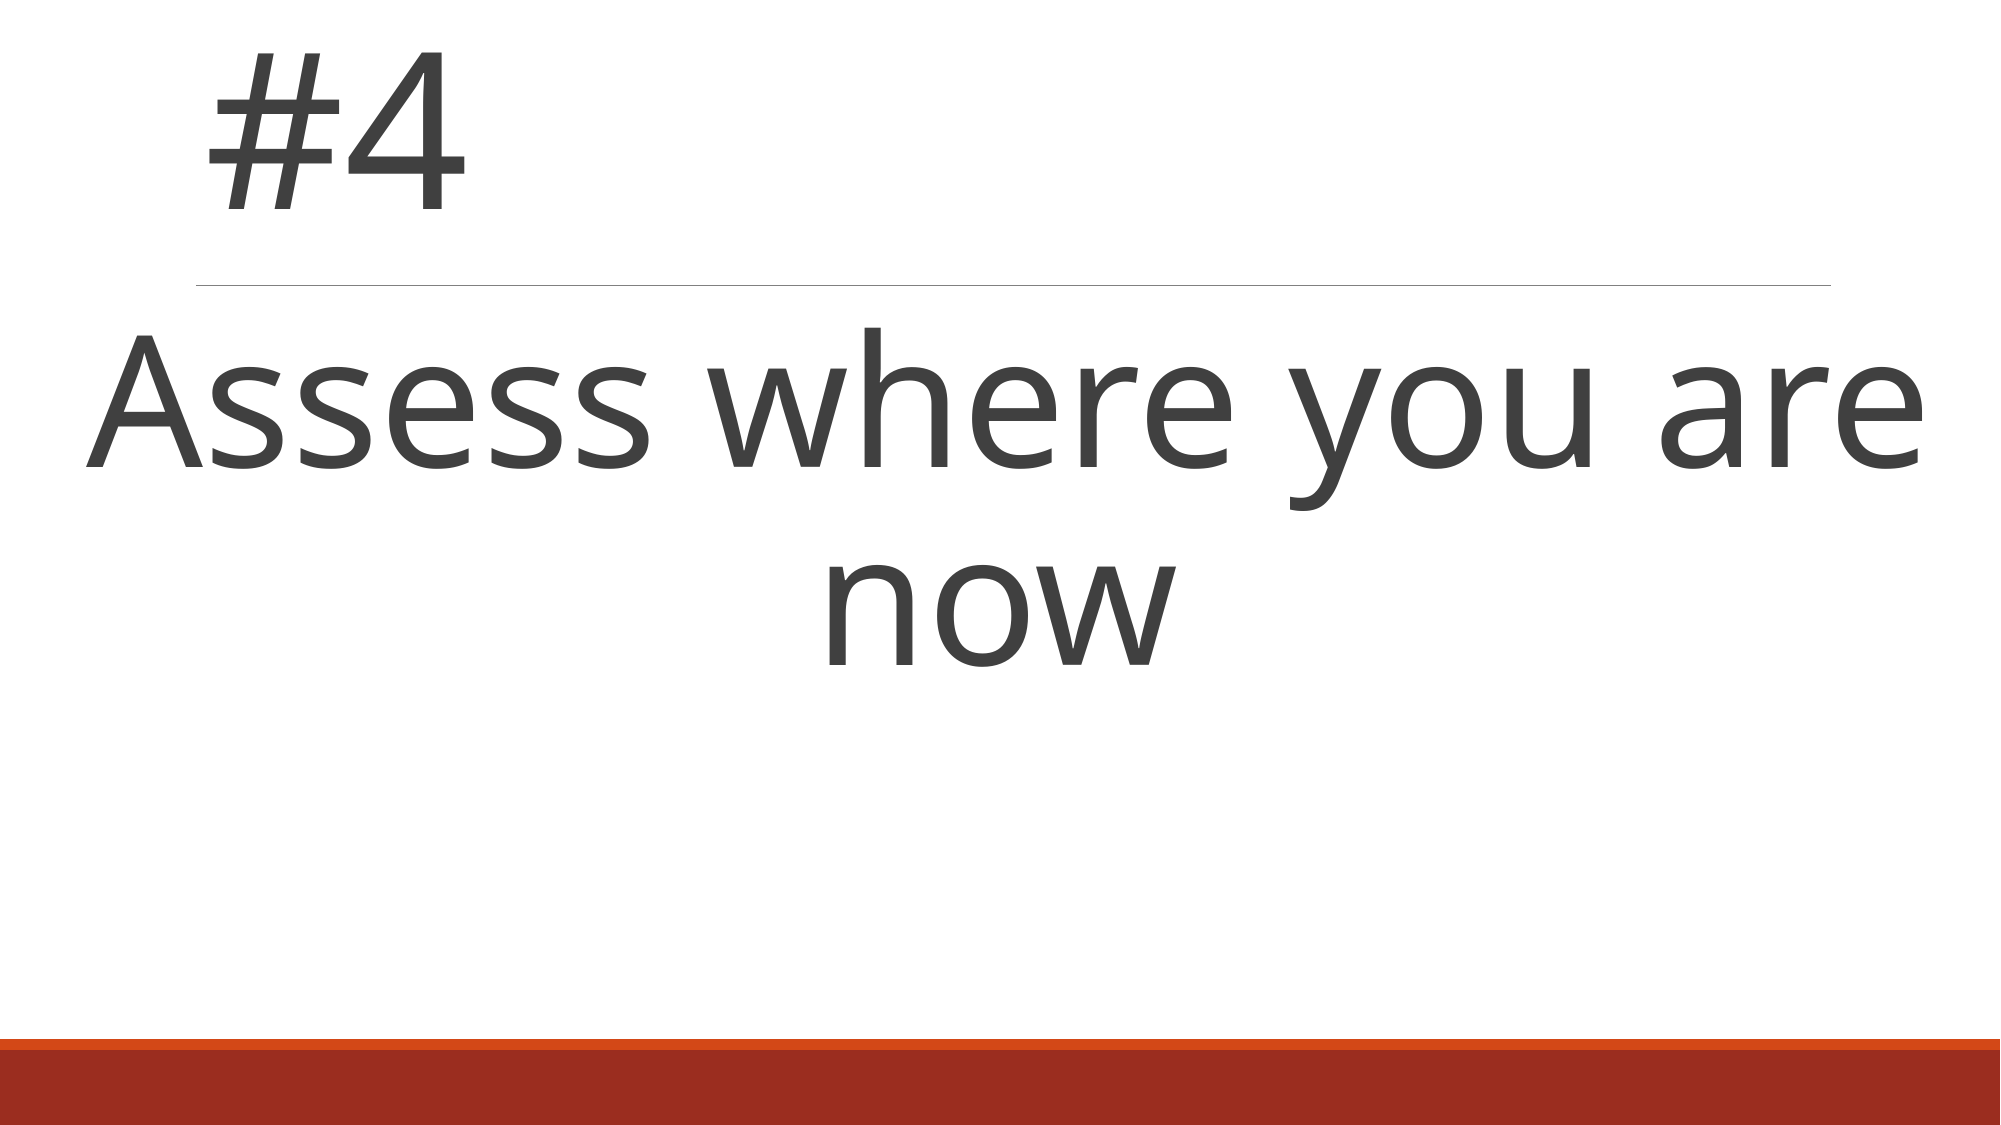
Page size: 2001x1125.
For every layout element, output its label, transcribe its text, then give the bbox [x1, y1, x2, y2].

list Assess where you are now [44, 301, 1933, 962]
title #4 [189, 23, 1840, 262]
